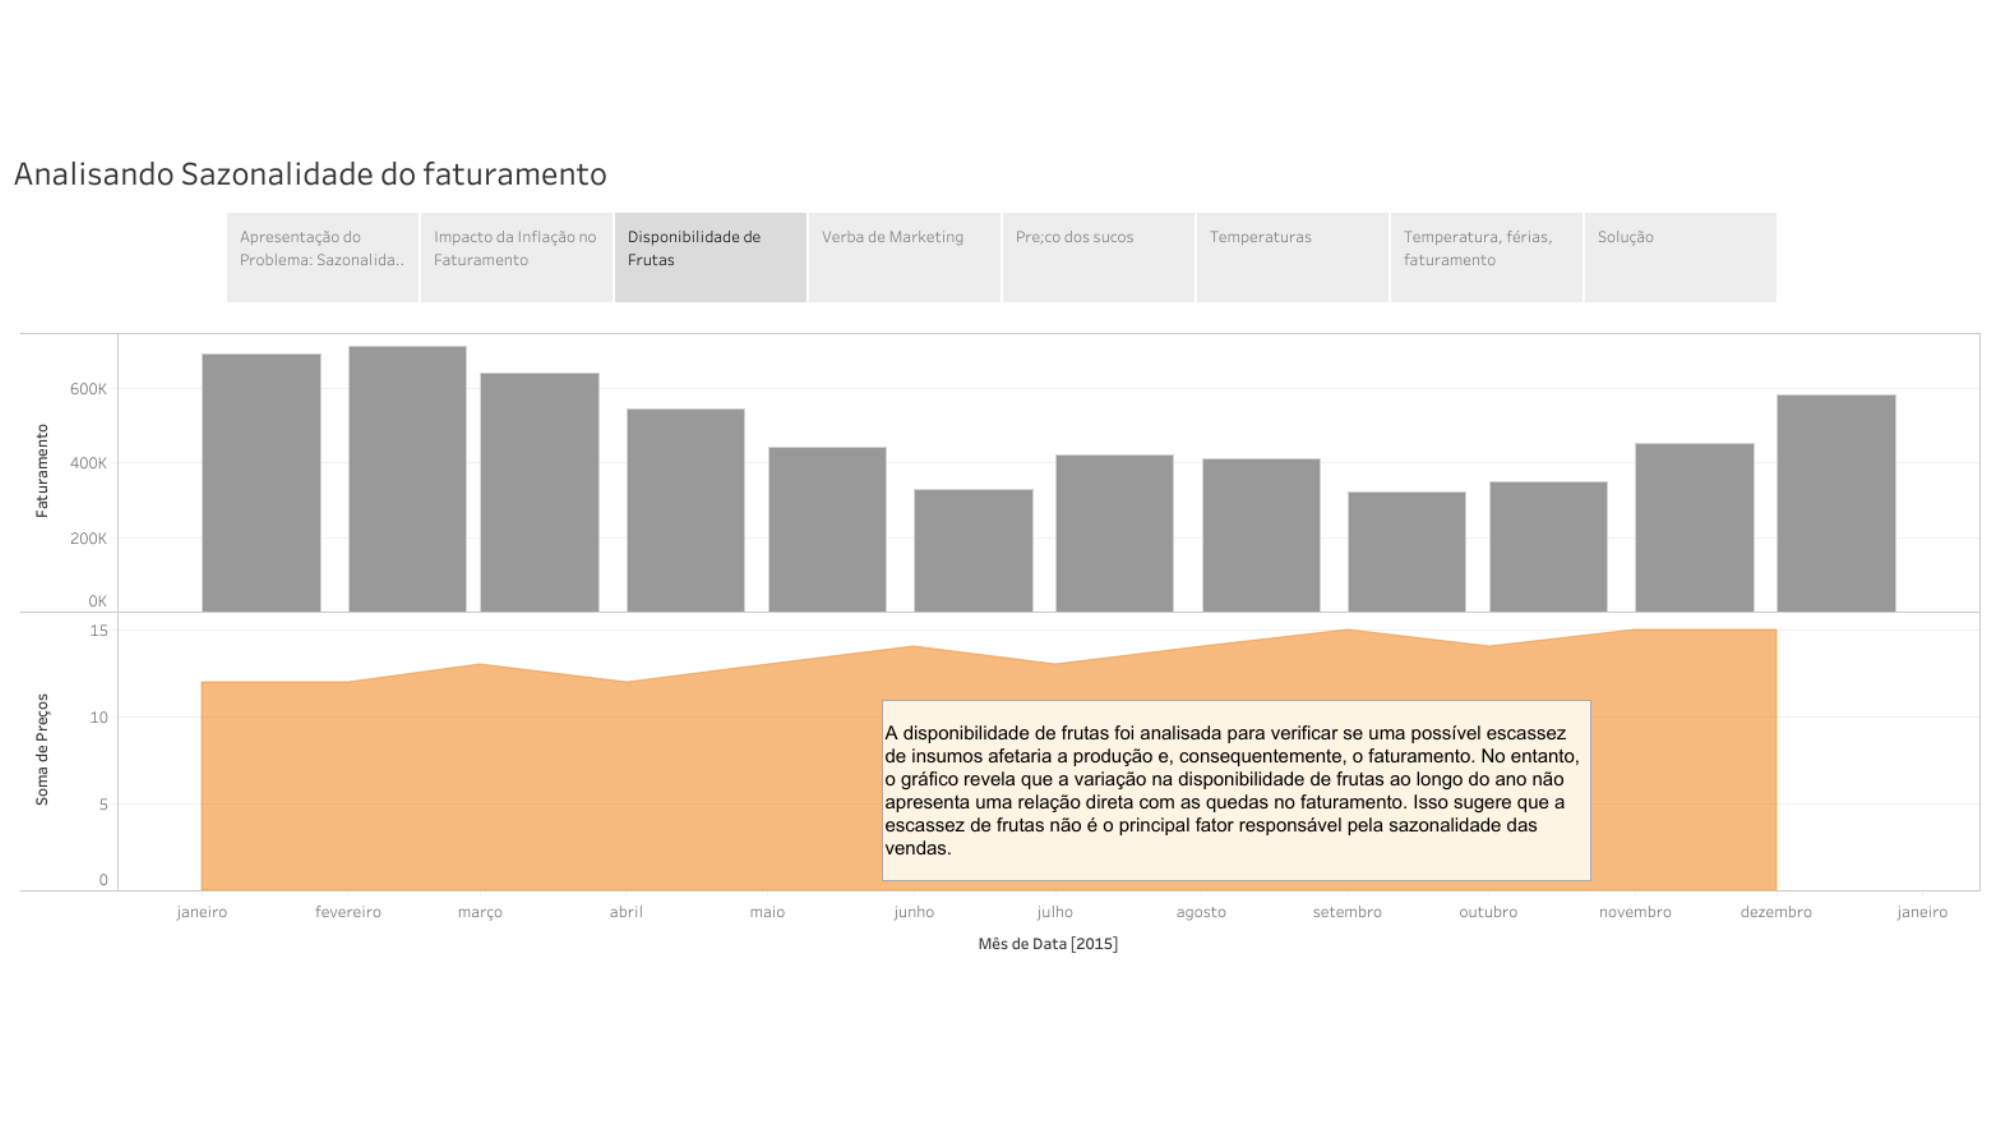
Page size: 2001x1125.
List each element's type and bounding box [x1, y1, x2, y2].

picture [0, 140, 2000, 985]
